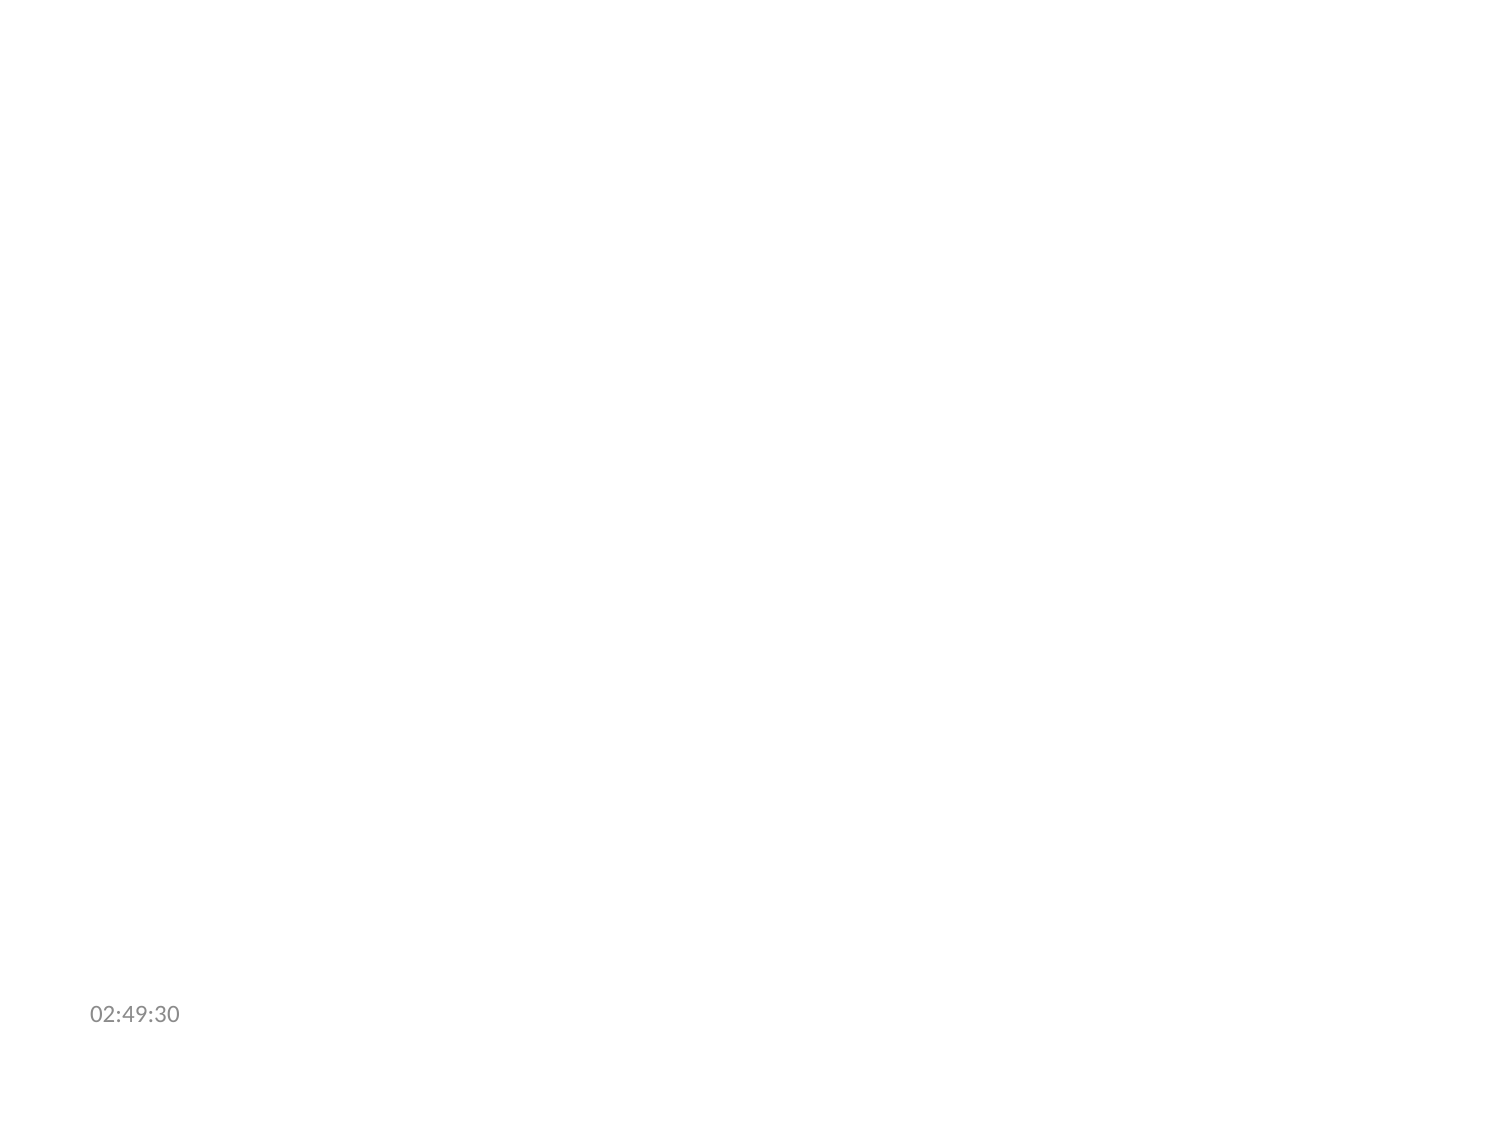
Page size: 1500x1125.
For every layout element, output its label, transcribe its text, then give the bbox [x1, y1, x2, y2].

text_box 15:35:09 [75, 982, 425, 1043]
